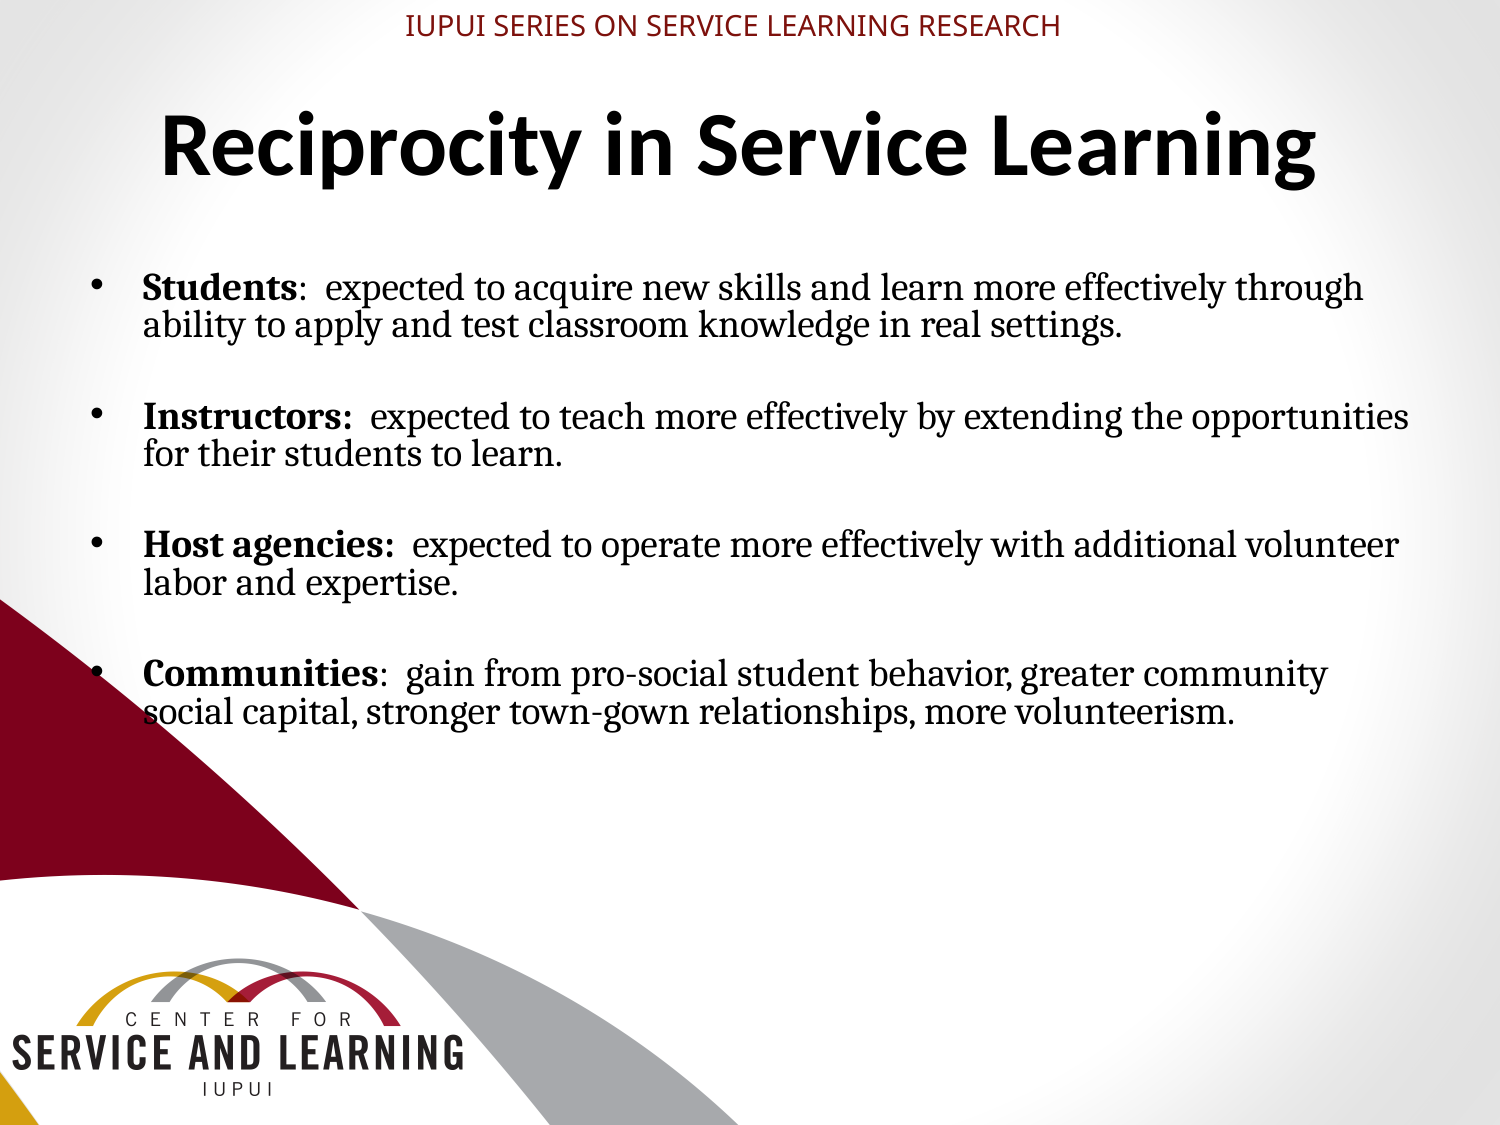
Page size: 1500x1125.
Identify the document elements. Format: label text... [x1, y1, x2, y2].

text_box IUPUI SERIES ON SERVICE LEARNING RESEARCH [381, 0, 1087, 50]
picture [0, 0, 1500, 1125]
title Reciprocity in Service Learning [75, 45, 1425, 233]
list Students: expected to acquire new skills and learn more effectively through ability to apply and test classroom knowledge in real settings. Instructors: expected to teach more effectively by extending the opportunities for their students to learn. Host agencies: expected to operate more effectively with additional volunteer labor and expertise. Communities: gain from pro-social student behavior, greater community social capital, stronger town-gown relationships, more volunteerism. [75, 262, 1425, 747]
